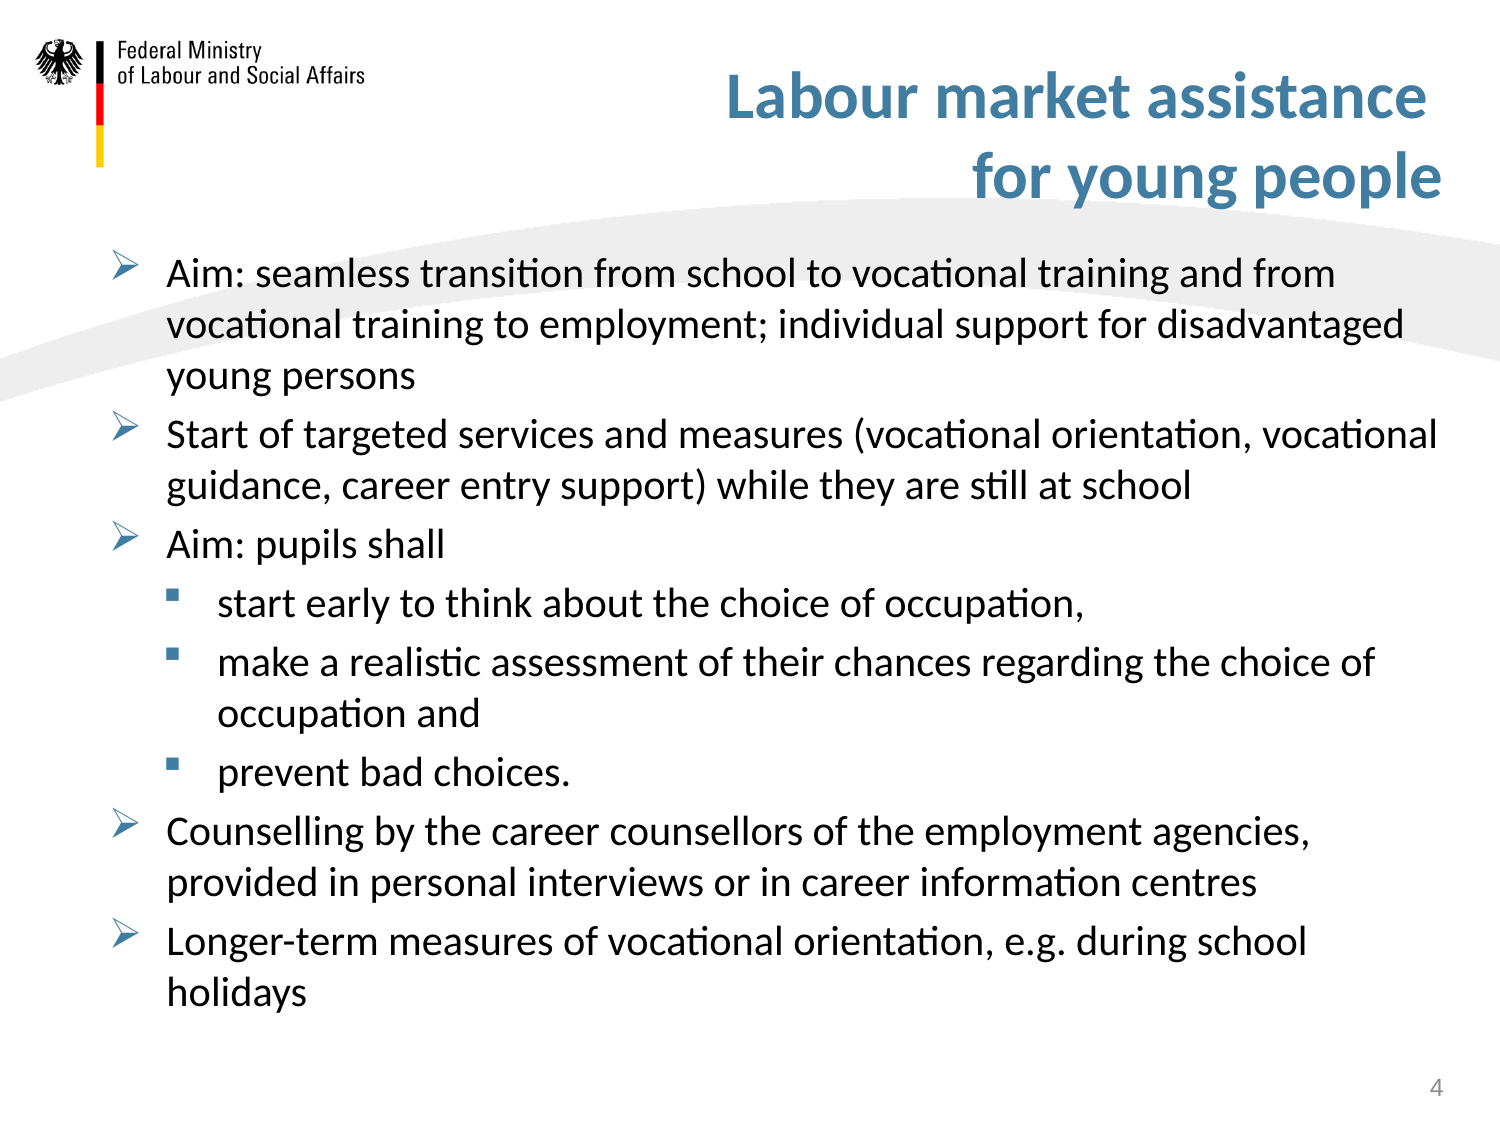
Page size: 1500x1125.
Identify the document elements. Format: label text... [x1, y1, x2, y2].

text_box Labour market assistance for young people [456, 44, 1459, 220]
picture [0, 0, 1500, 1112]
list Aim: seamless transition from school to vocational training and from vocational training to employment; individual support for disadvantaged young persons Start of targeted services and measures (vocational orientation, vocational guidance, career entry support) while they are still at school Aim: pupils shall start early to think about the choice of occupation, make a realistic assessment of their chances regarding the choice of occupation and prevent bad choices. Counselling by the career counsellors of the employment agencies, provided in personal interviews or in career information centres Longer-term measures of vocational orientation, e.g. during school holidays [39, 238, 1466, 1041]
slide_number 4 [1305, 1057, 1459, 1117]
